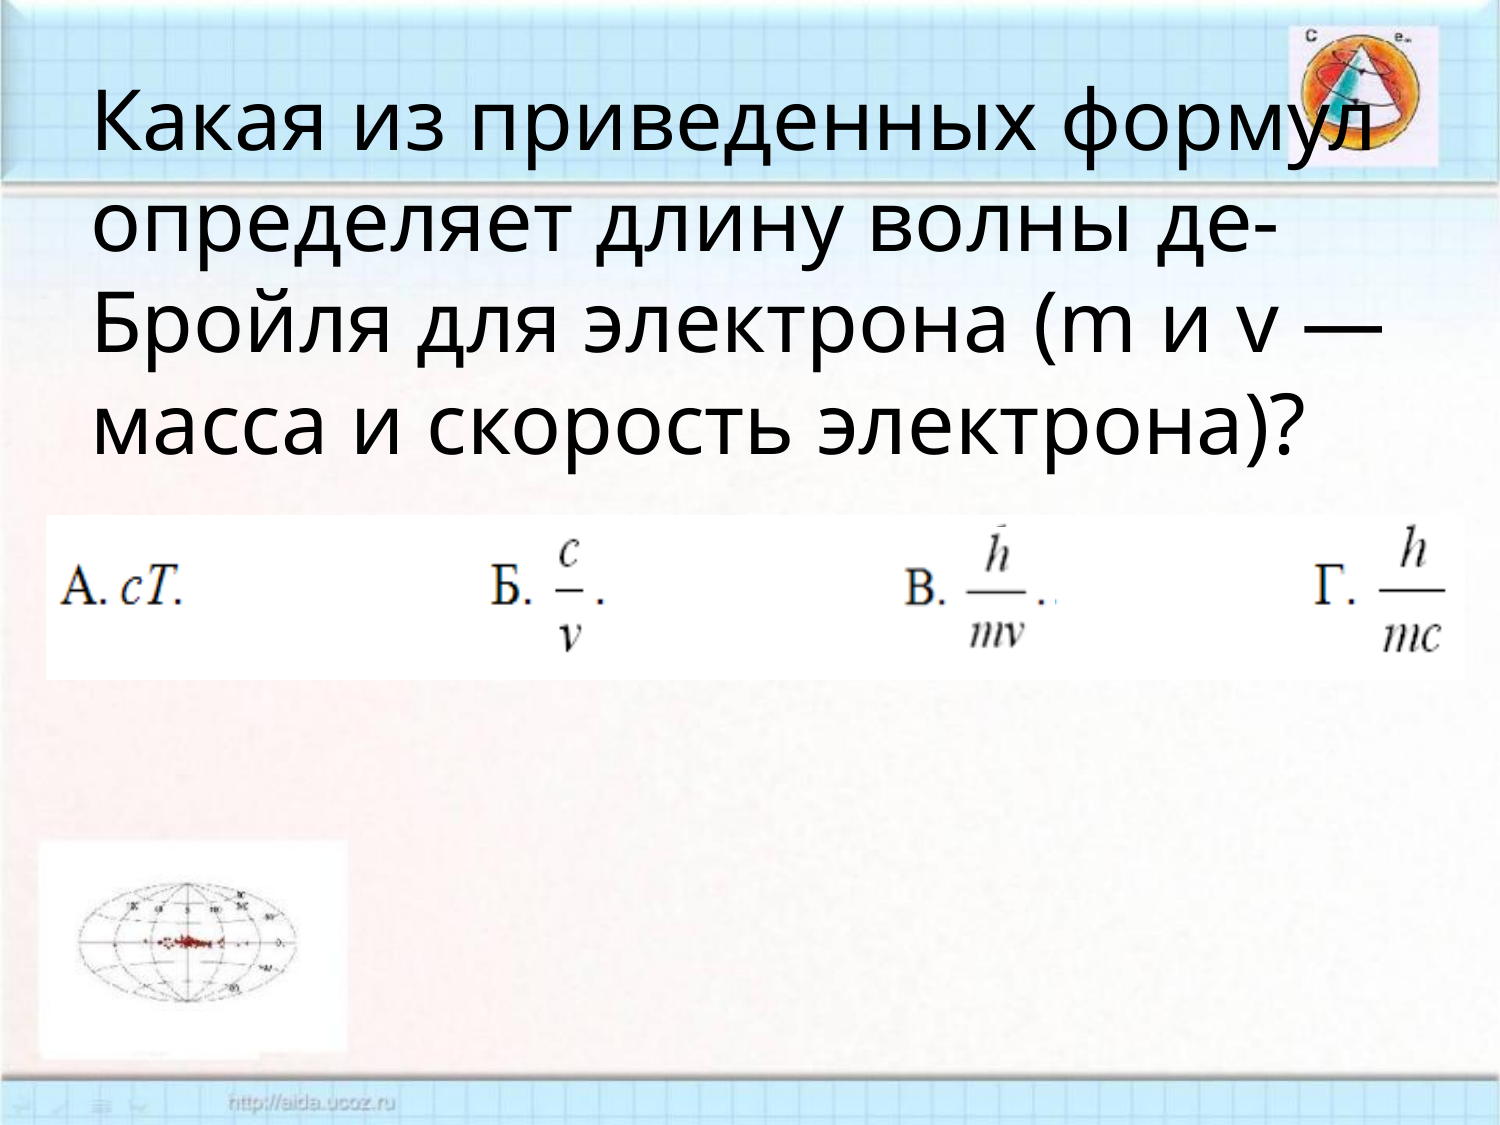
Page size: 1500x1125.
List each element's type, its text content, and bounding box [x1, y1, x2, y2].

title Какая из приведенных формул определяет длину волны де-Бройля для электрона (m и v — масса и скорость электрона)? [75, 45, 1425, 493]
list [46, 515, 1466, 680]
picture [0, 0, 1500, 1125]
